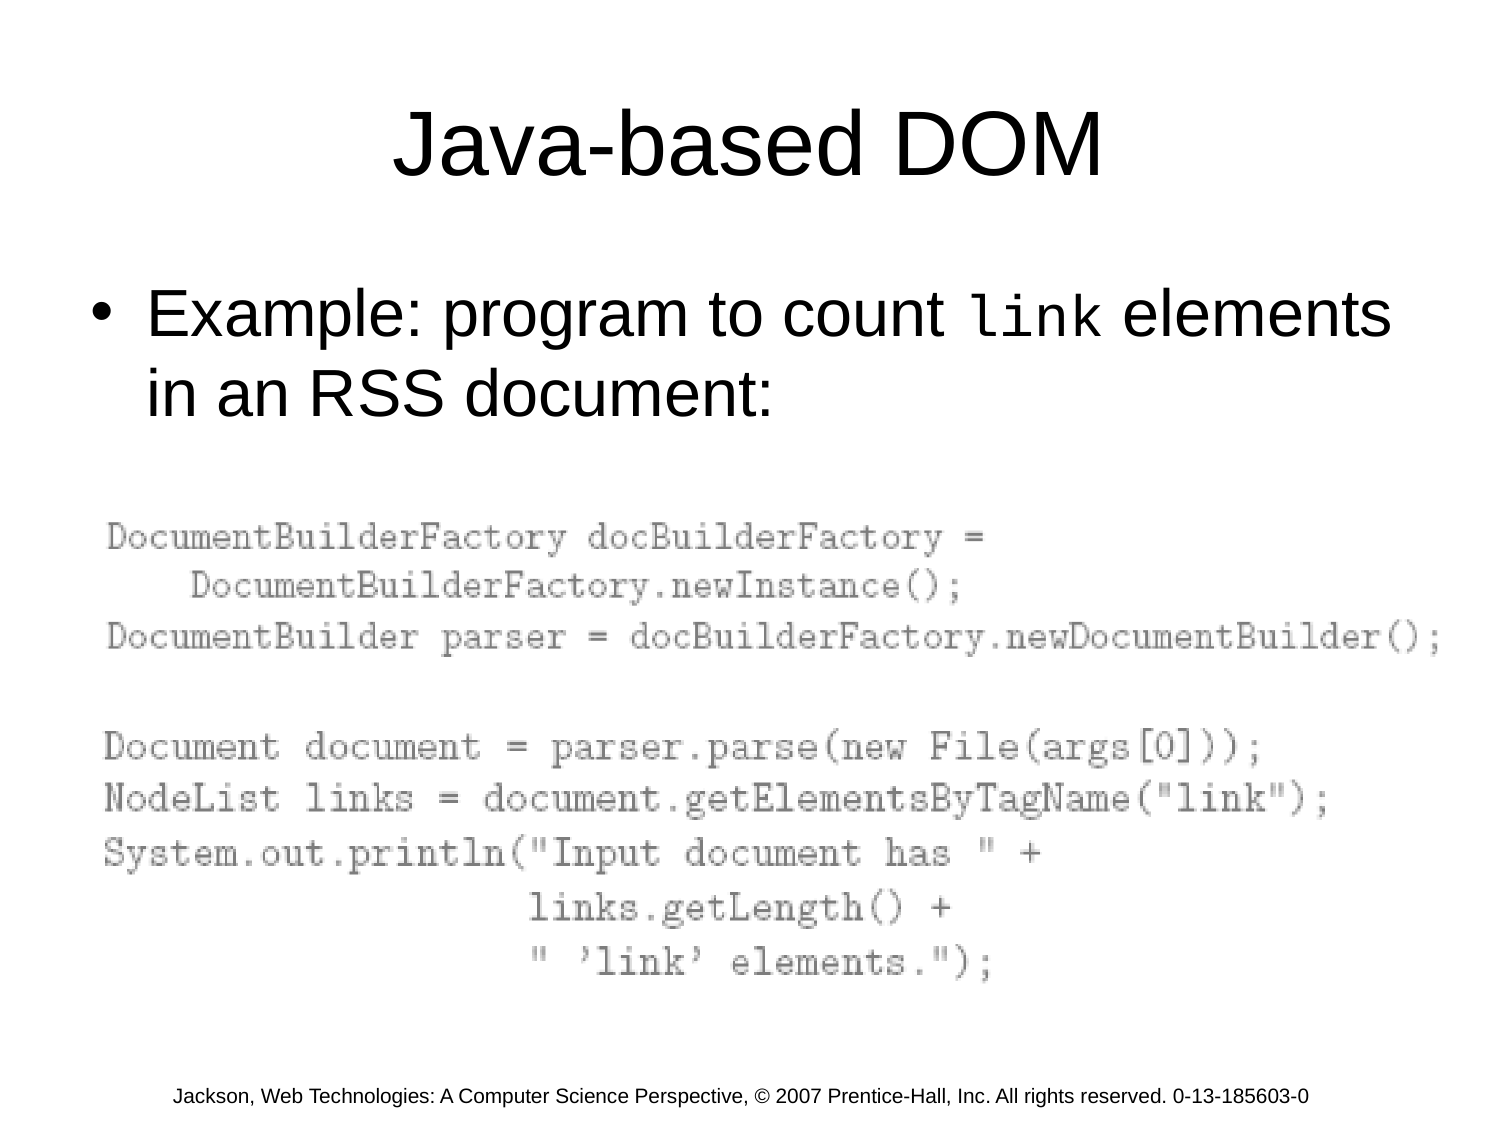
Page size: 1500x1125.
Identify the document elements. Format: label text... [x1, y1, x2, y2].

title Java-based DOM [75, 45, 1425, 233]
footer Jackson, Web Technologies: A Computer Science Perspective, © 2007 Prentice-Hall, Inc. All rights reserved. 0-13-185603-0 [75, 1074, 1413, 1103]
picture [74, 487, 1451, 697]
list Example: program to count link elements in an RSS document: [75, 705, 1425, 1005]
picture [74, 699, 1338, 995]
list Example: program to count link elements in an RSS document: [75, 262, 1425, 485]
